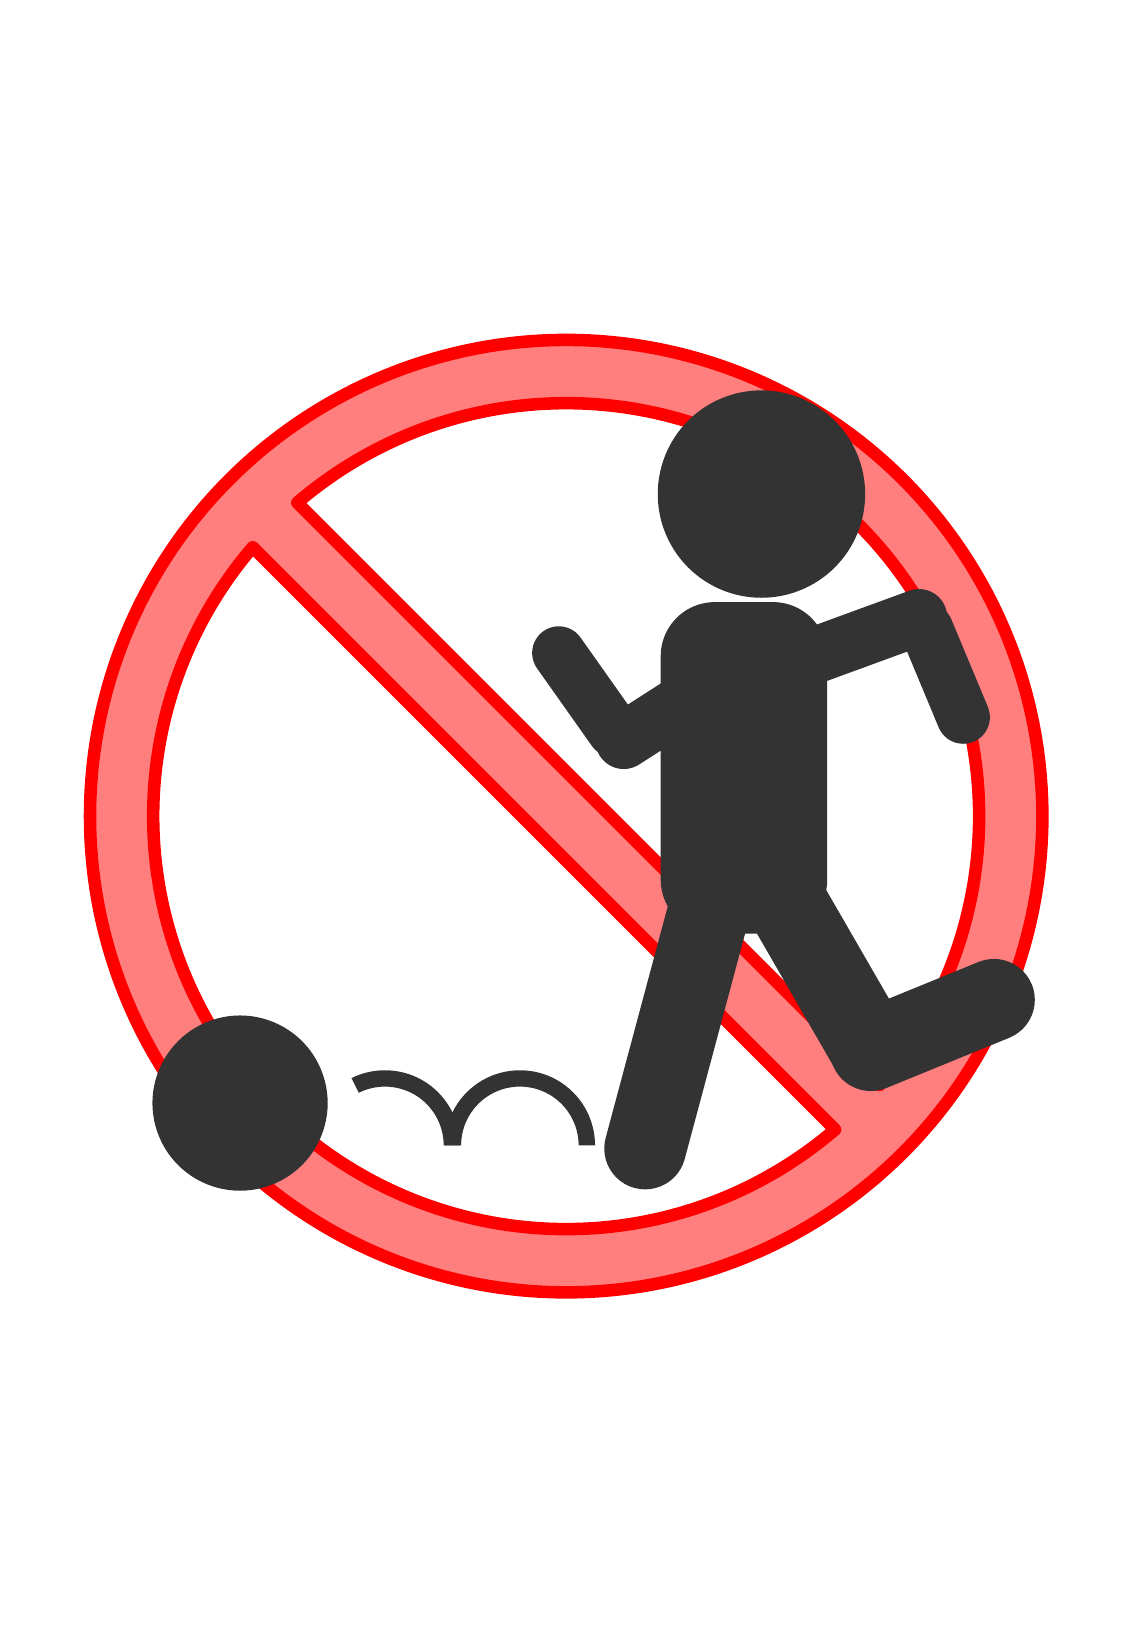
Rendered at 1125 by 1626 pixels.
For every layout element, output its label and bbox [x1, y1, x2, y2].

text_box [89, 339, 1043, 1293]
